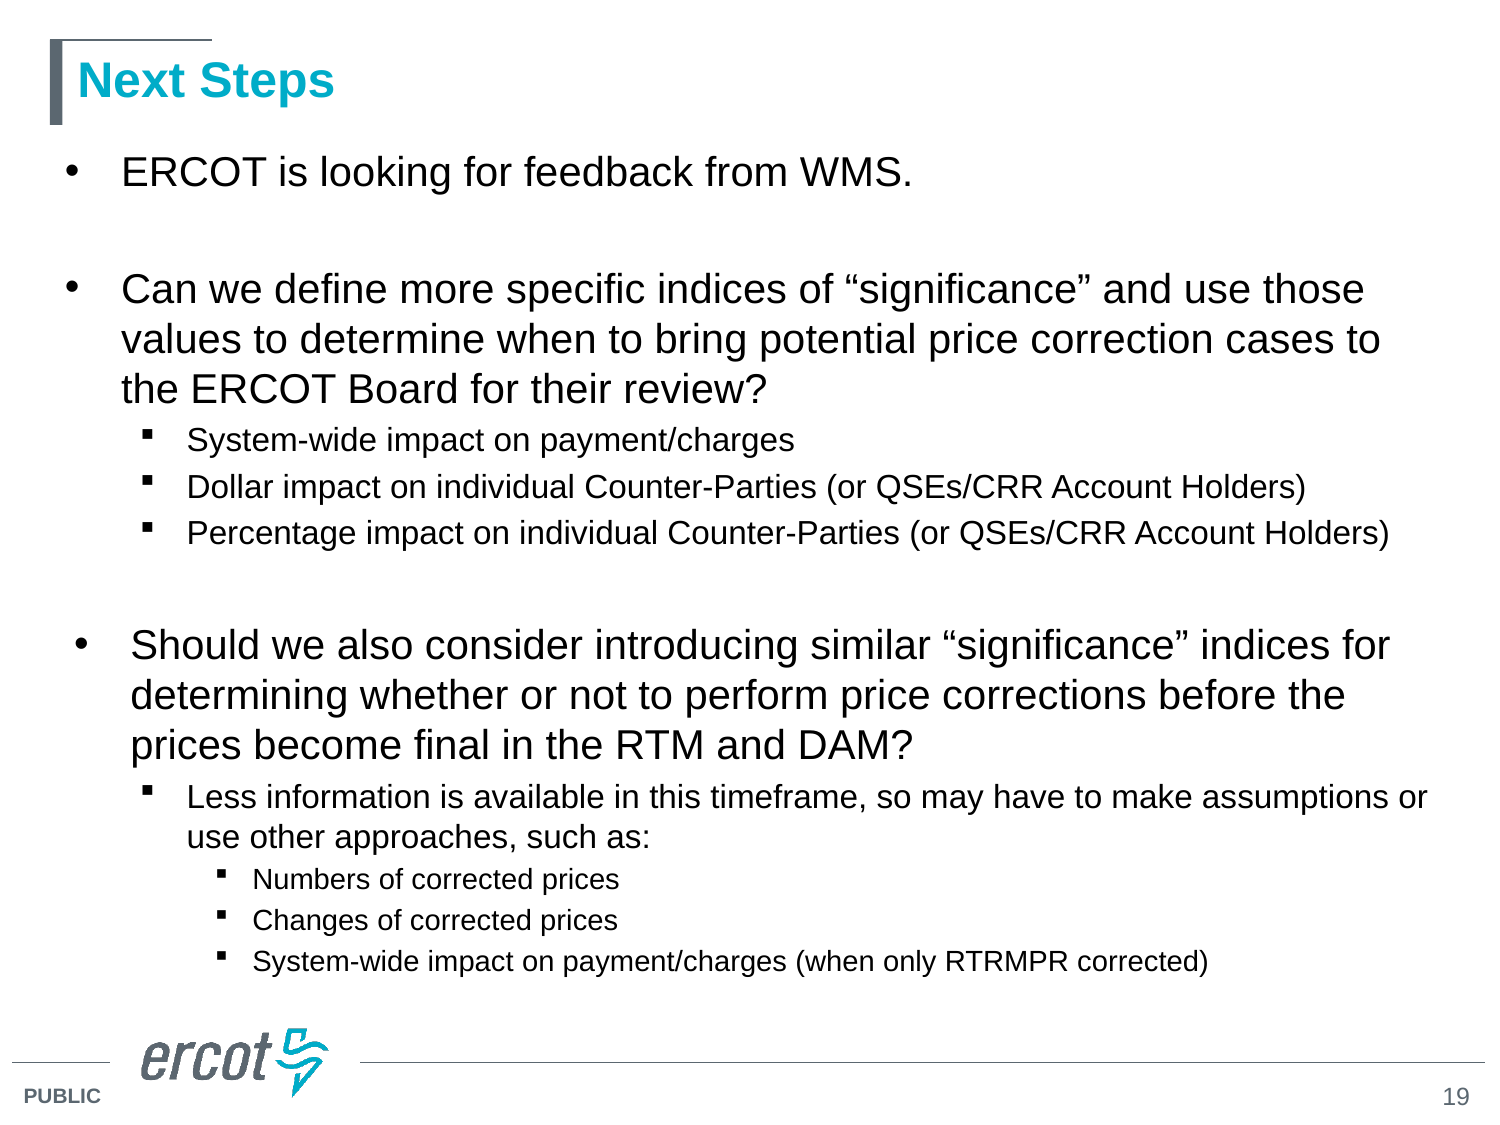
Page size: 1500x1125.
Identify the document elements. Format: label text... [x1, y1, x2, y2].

picture [137, 1024, 332, 1100]
list ERCOT is looking for feedback from WMS. Can we define more specific indices of “significance” and use those values to determine when to bring potential price correction cases to the ERCOT Board for their review? System-wide impact on payment/charges Dollar impact on individual Counter-Parties (or QSEs/CRR Account Holders) Percentage impact on individual Counter-Parties (or QSEs/CRR Account Holders) Should we also consider introducing similar “significance” indices for determining whether or not to perform price corrections before the prices become final in the RTM and DAM? Less information is available in this timeframe, so may have to make assumptions or use other approaches, such as: Numbers of corrected prices Changes of corrected prices System-wide impact on payment/charges (when only RTRMPR corrected) [50, 137, 1450, 950]
title Next Steps [62, 39, 1450, 137]
